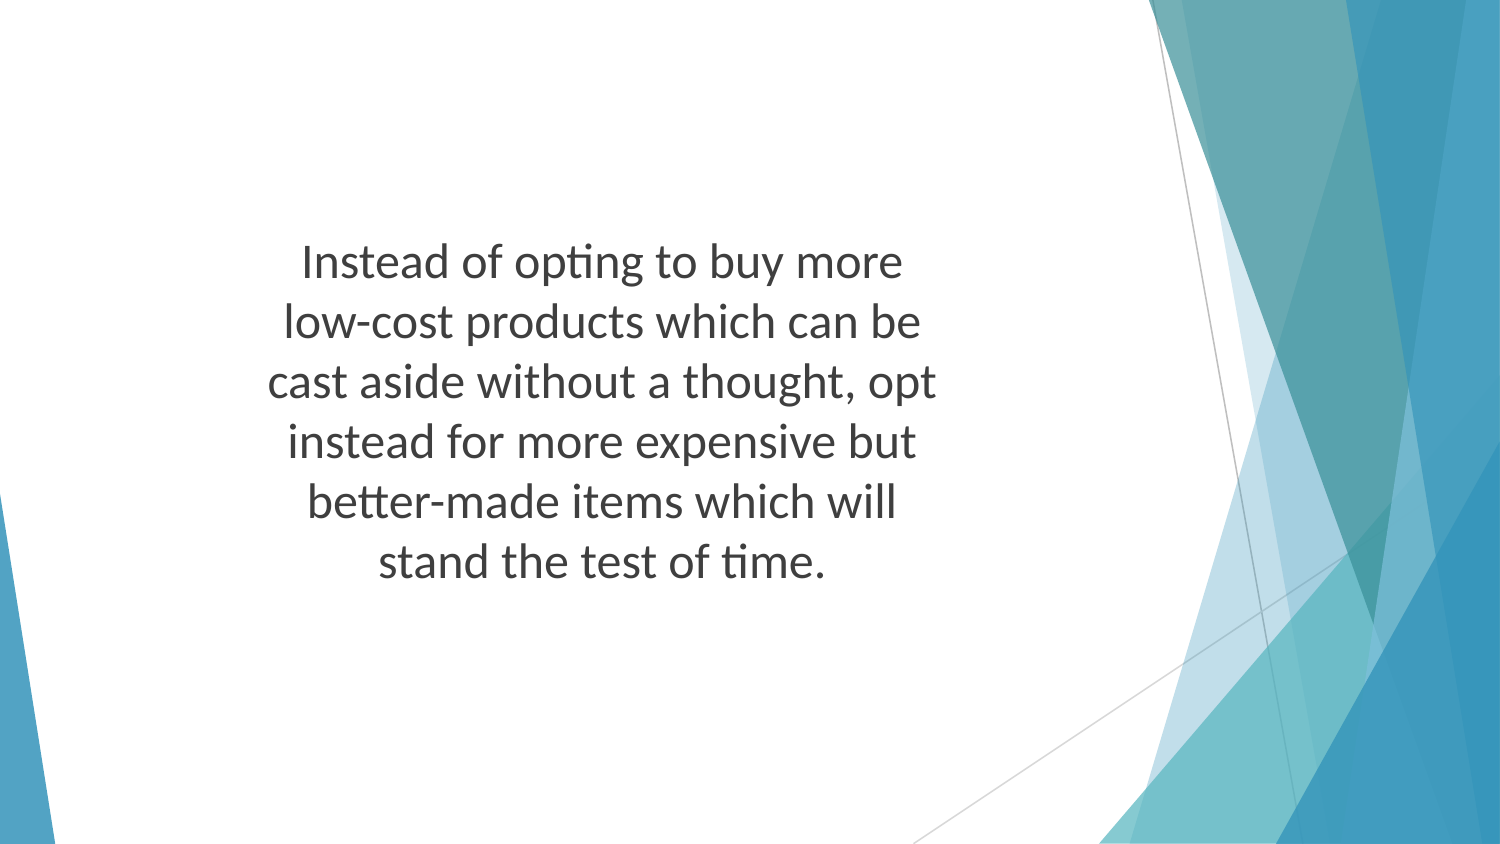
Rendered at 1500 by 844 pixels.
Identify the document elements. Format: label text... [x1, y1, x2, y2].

list Instead of opting to buy more low-cost products which can be cast aside without a thought, opt instead for more expensive but better-made items which will stand the test of time. [242, 221, 963, 682]
